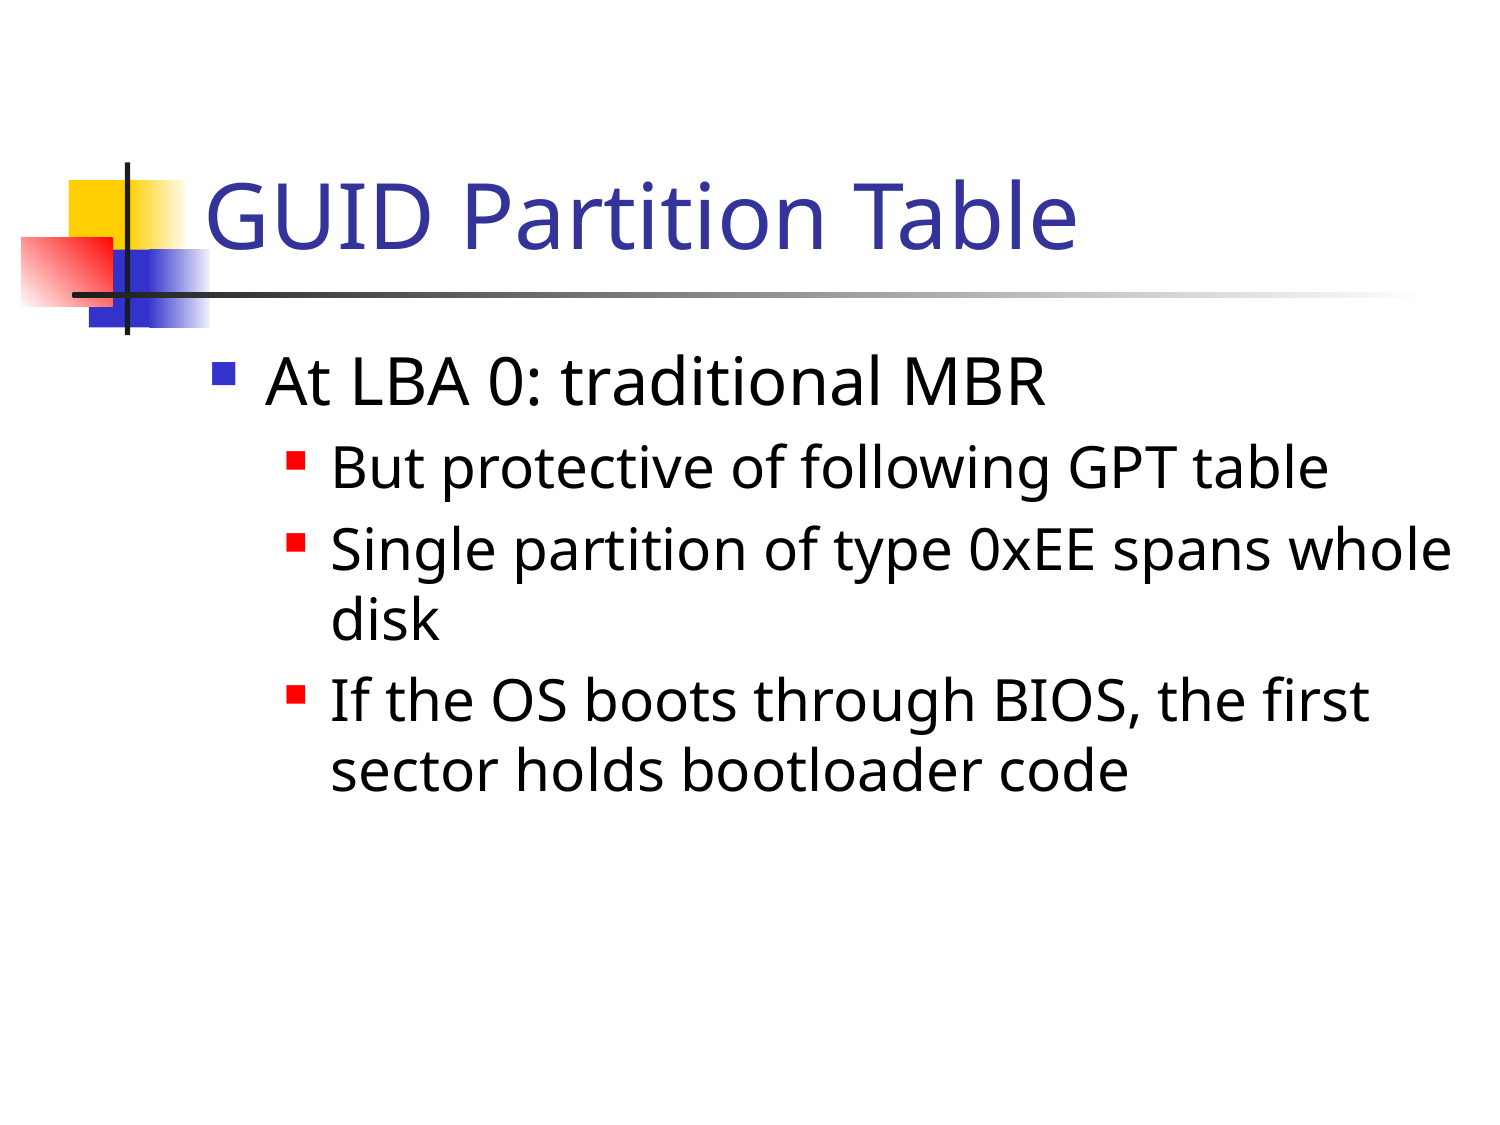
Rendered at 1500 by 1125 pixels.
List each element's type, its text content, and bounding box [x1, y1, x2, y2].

list At LBA 0: traditional MBR But protective of following GPT table Single partition of type 0xEE spans whole disk If the OS boots through BIOS, the first sector holds bootloader code [193, 330, 1470, 1007]
title GUID Partition Table [188, 34, 1468, 276]
